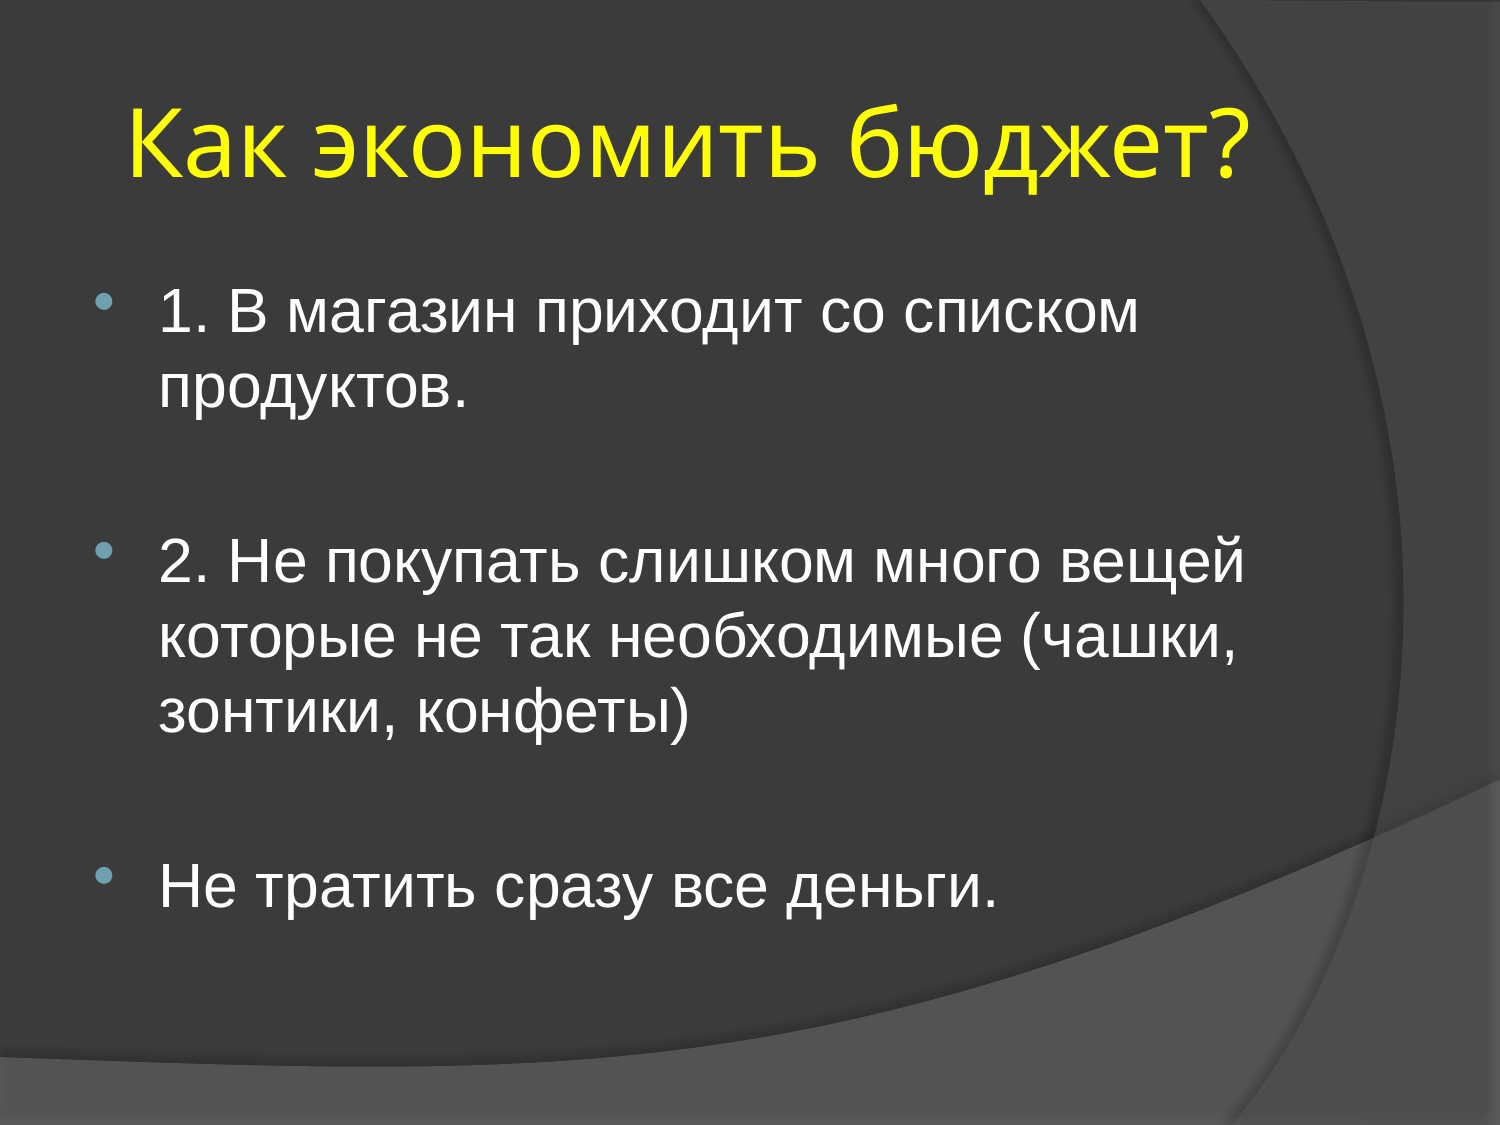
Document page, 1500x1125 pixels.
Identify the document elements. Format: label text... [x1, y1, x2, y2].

title Как экономить бюджет? [75, 45, 1300, 233]
list 1. В магазин приходит со списком продуктов. 2. Не покупать слишком много вещей которые не так необходимые (чашки, зонтики, конфеты) Не тратить сразу все деньги. [75, 262, 1300, 1005]
